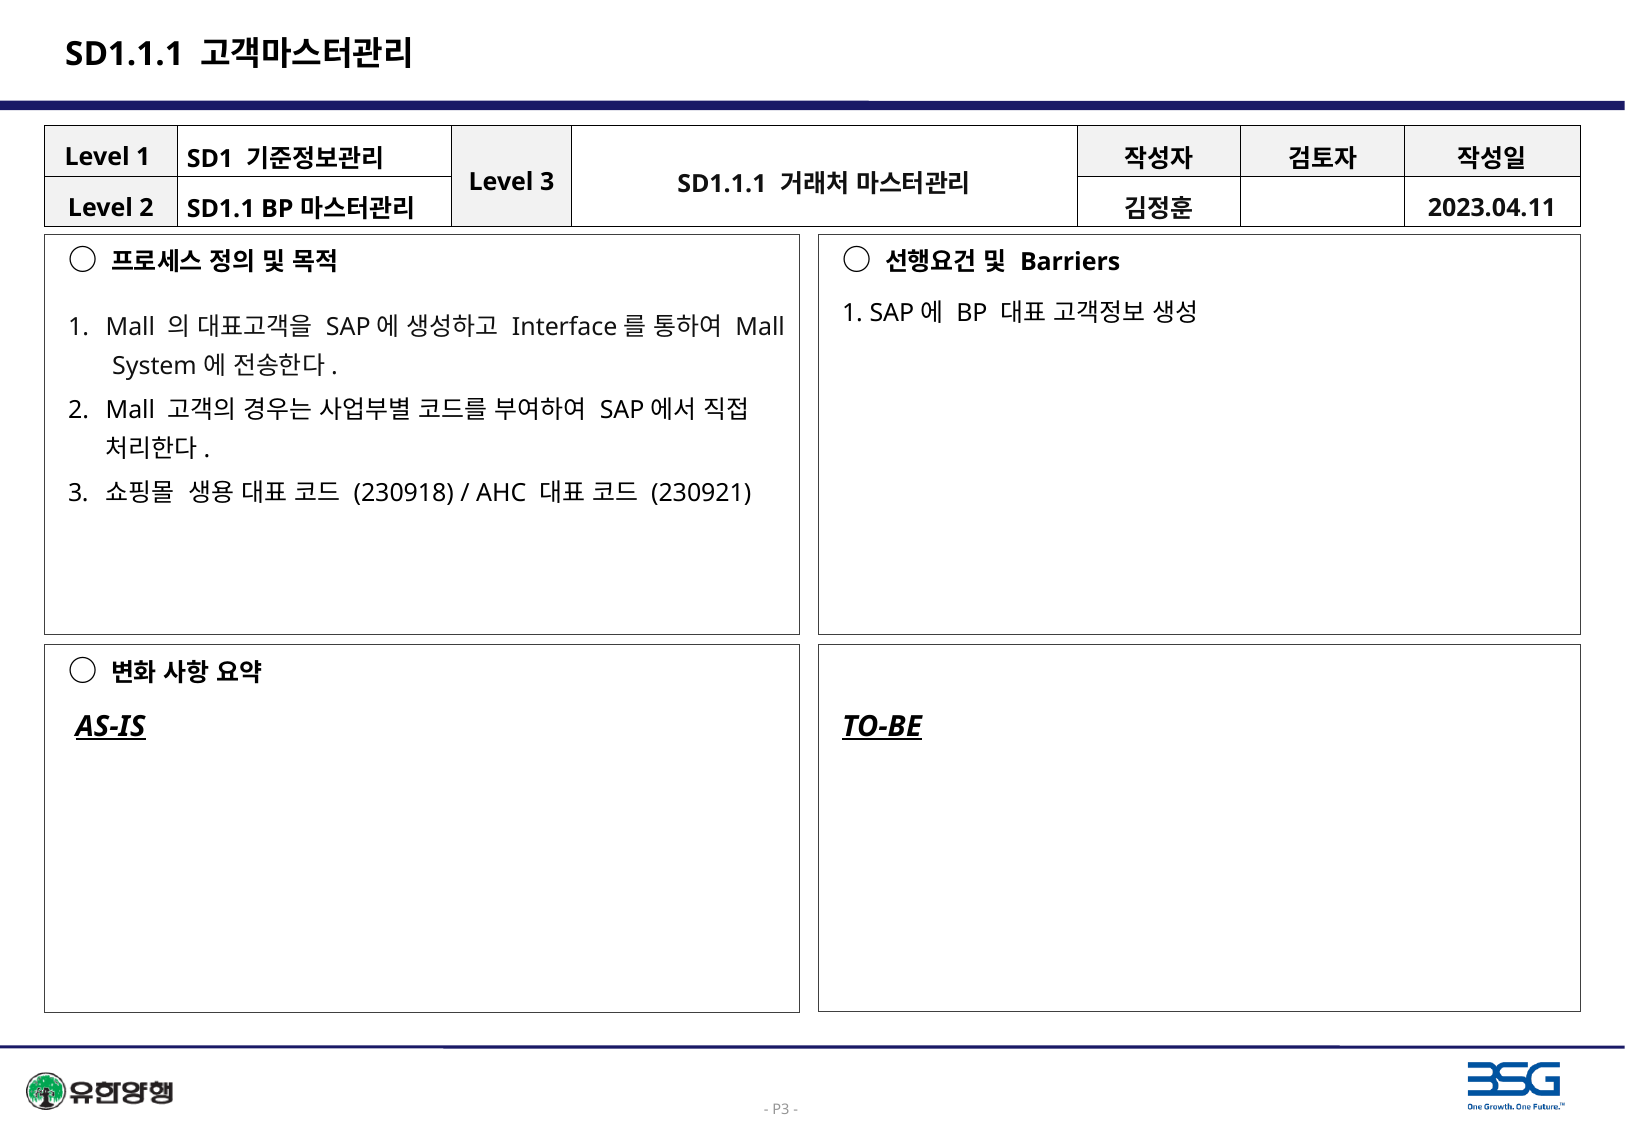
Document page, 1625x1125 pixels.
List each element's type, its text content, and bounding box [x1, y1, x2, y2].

table_cell 2023.04.11 [1405, 177, 1580, 226]
table_cell [1241, 177, 1404, 226]
table_header Level 3 [452, 126, 571, 226]
text_box ○ 프로세스 정의 및 목적 Mall 의 대표고객을 SAP에 생성하고 Interface를 통하여 Mall System에 전송한다. Mall 고객의 경우는 사업부별 코드를 부여하여 SAP에서 직접 처리한다. 쇼핑몰 생용 대표 코드 (230918) / AHC 대표 코드 (230921) [44, 234, 800, 635]
title SD1.1.1 고객마스터관리 [50, 23, 1118, 80]
table_header SD1.1.1 거래처 마스터관리 [572, 126, 1077, 226]
text_box TO-BE [818, 644, 1581, 1012]
table_header SD1 기준정보관리 [178, 126, 451, 176]
text_box ○ 변화 사항 요약 AS-IS [44, 644, 800, 1013]
table_cell 김정훈 [1078, 177, 1240, 226]
text_box ○ 선행요건 및 Barriers 1. SAP에 BP 대표 고객정보 생성 [818, 234, 1581, 635]
table_header Level 1 [45, 126, 177, 176]
picture [20, 1068, 178, 1112]
table_header 작성일 [1405, 126, 1580, 176]
picture [1466, 1062, 1565, 1110]
table_cell SD1.1 BP마스터관리 [178, 177, 451, 226]
table_cell Level 2 [45, 177, 177, 226]
table_header 작성자 [1078, 126, 1240, 176]
table_header 검토자 [1241, 126, 1404, 176]
